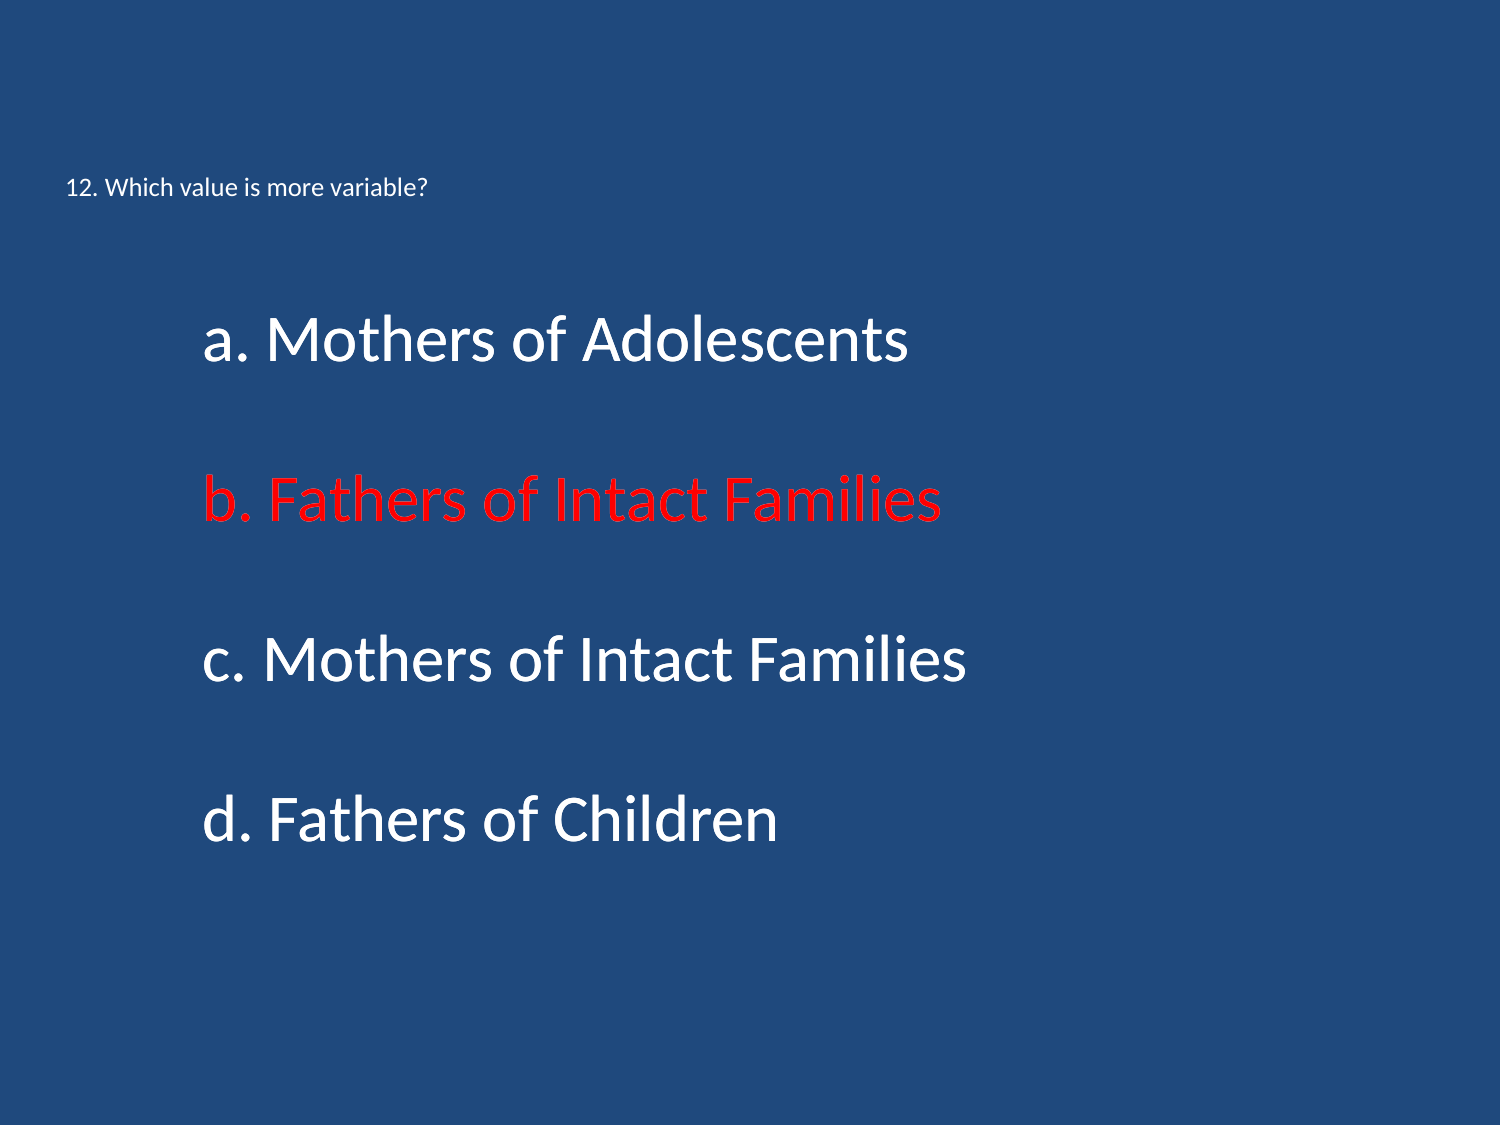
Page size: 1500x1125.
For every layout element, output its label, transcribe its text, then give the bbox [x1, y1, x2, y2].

text_box a. Mothers of Adolescents b. Fathers of Intact Families c. Mothers of Intact Families d. Fathers of Children [187, 287, 1100, 862]
list 12. Which value is more variable? [50, 162, 1425, 363]
